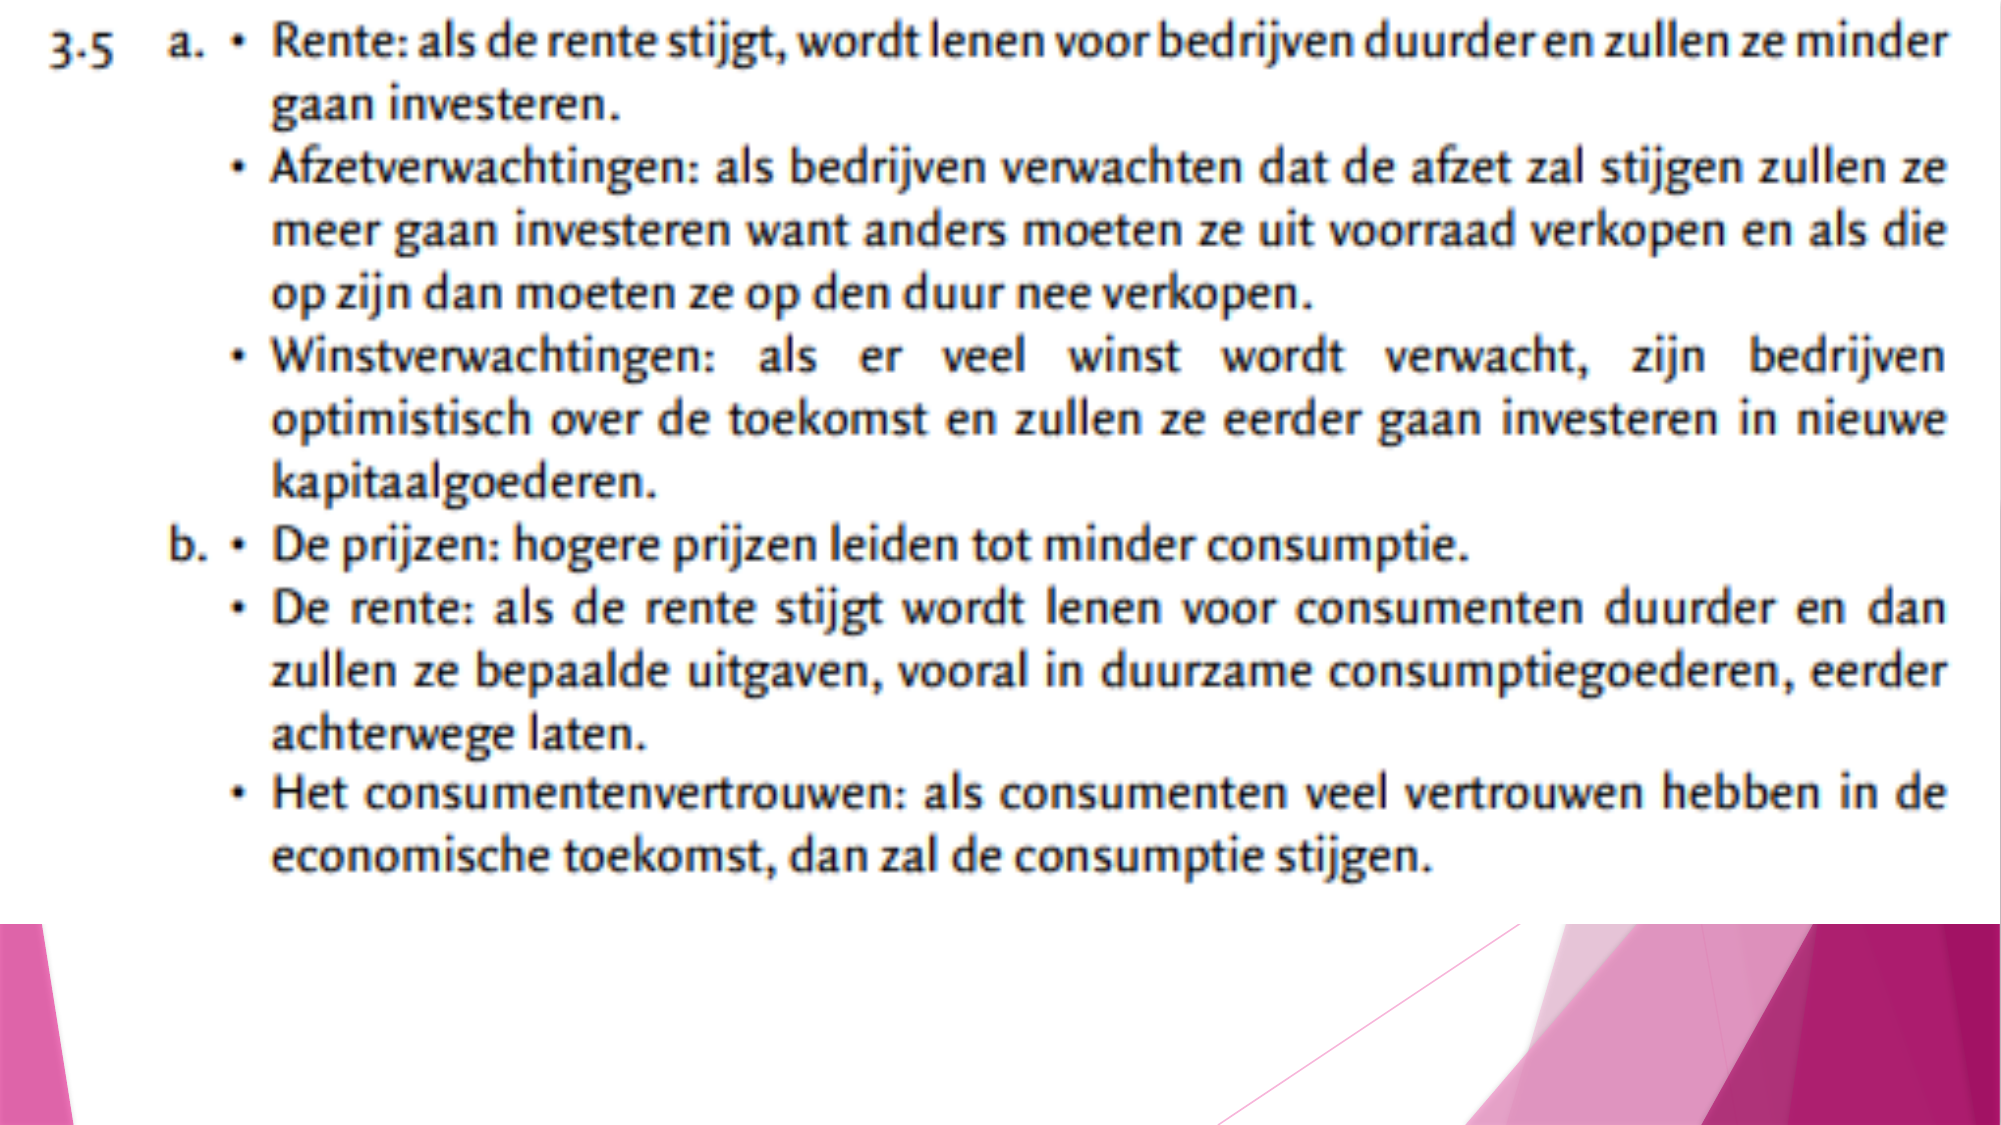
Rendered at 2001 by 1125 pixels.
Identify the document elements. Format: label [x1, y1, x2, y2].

picture [0, 0, 2000, 924]
